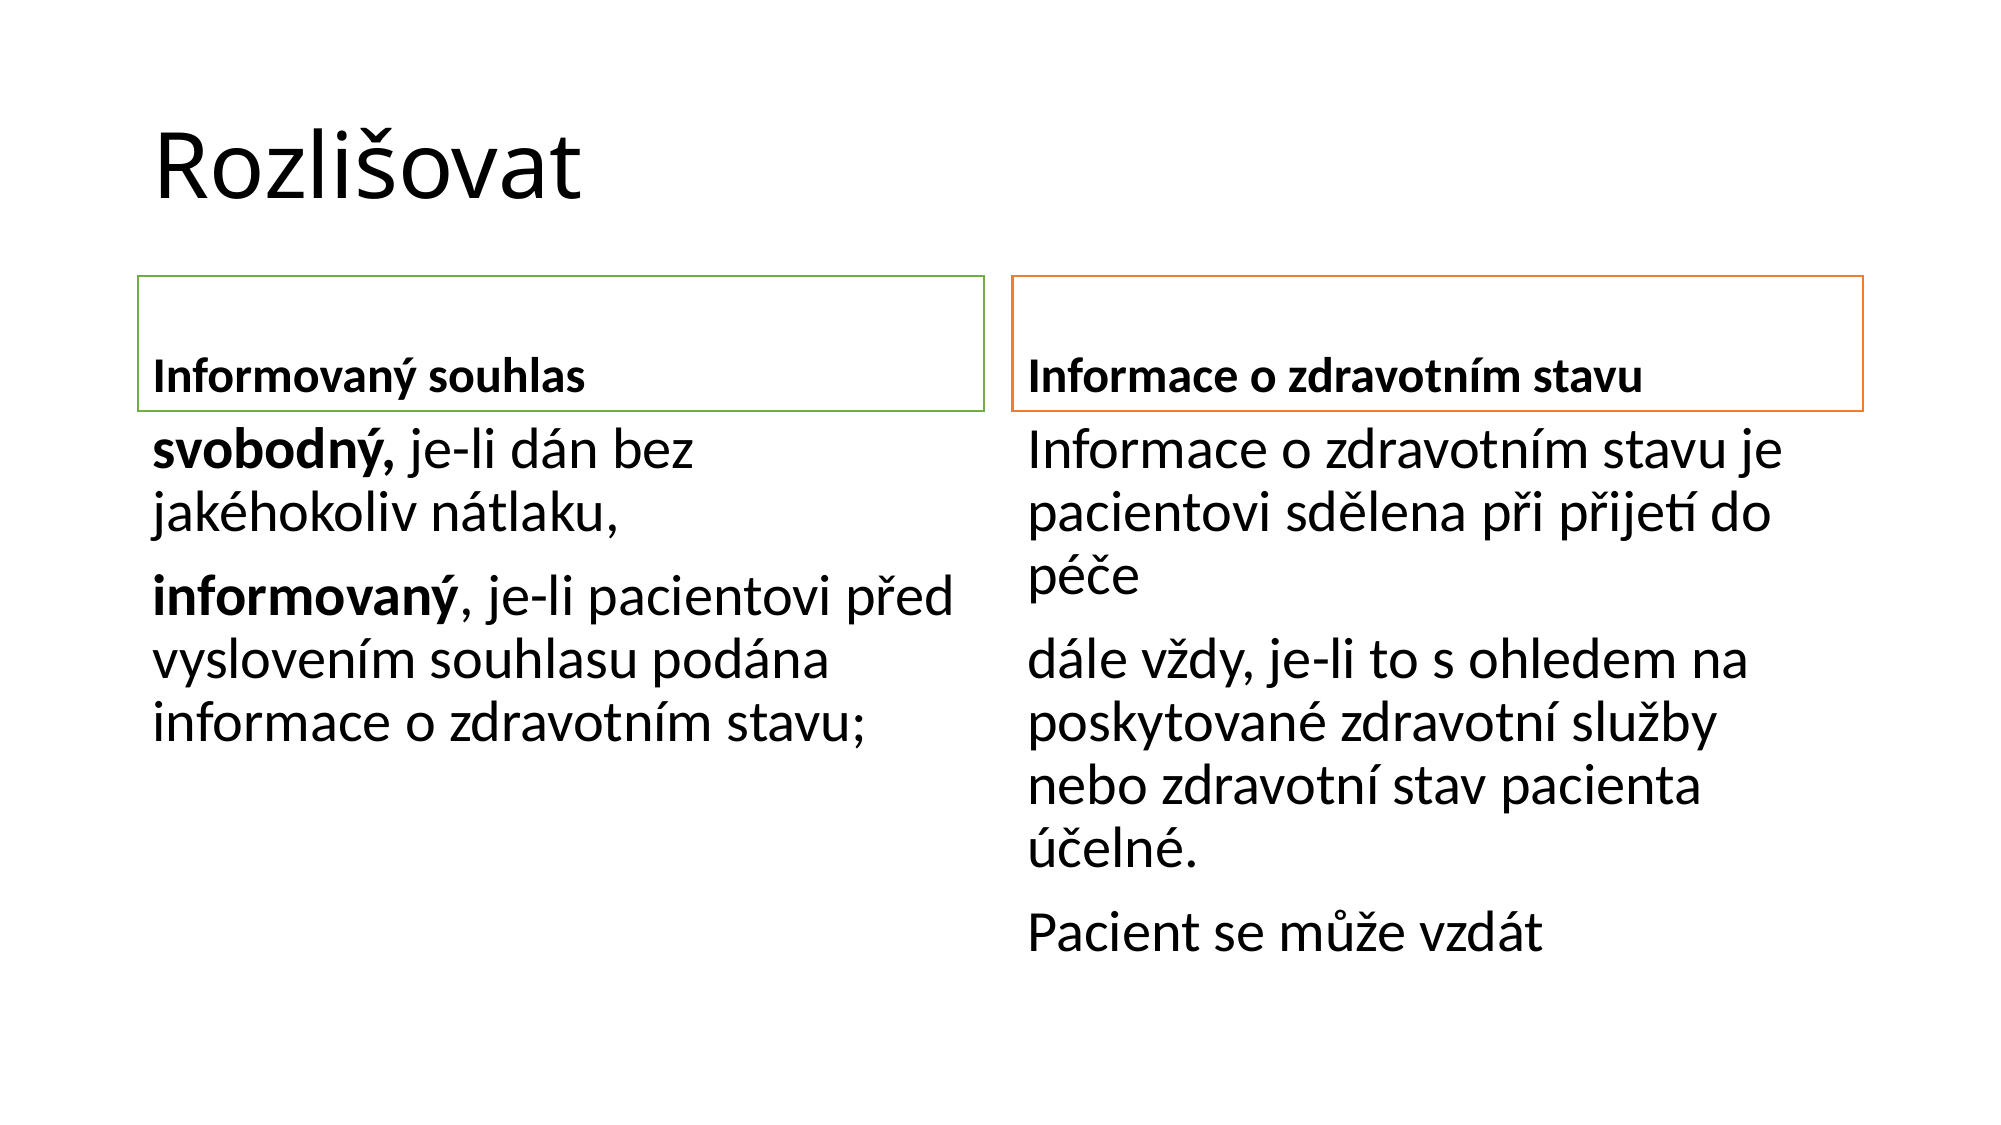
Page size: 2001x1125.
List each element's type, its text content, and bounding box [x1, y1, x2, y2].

list Informace o zdravotním stavu je pacientovi sdělena při přijetí do péče dále vždy, je-li to s ohledem na poskytované zdravotní služby nebo zdravotní stav pacienta účelné. Pacient se může vzdát [1012, 410, 1863, 1016]
list svobodný, je-li dán bez jakéhokoliv nátlaku, informovaný, je-li pacientovi před vyslovením souhlasu podána informace o zdravotním stavu; [137, 410, 984, 1016]
title Rozlišovat [137, 59, 1863, 278]
list Informace o zdravotním stavu [1011, 275, 1864, 412]
list Informovaný souhlas [137, 275, 985, 412]
